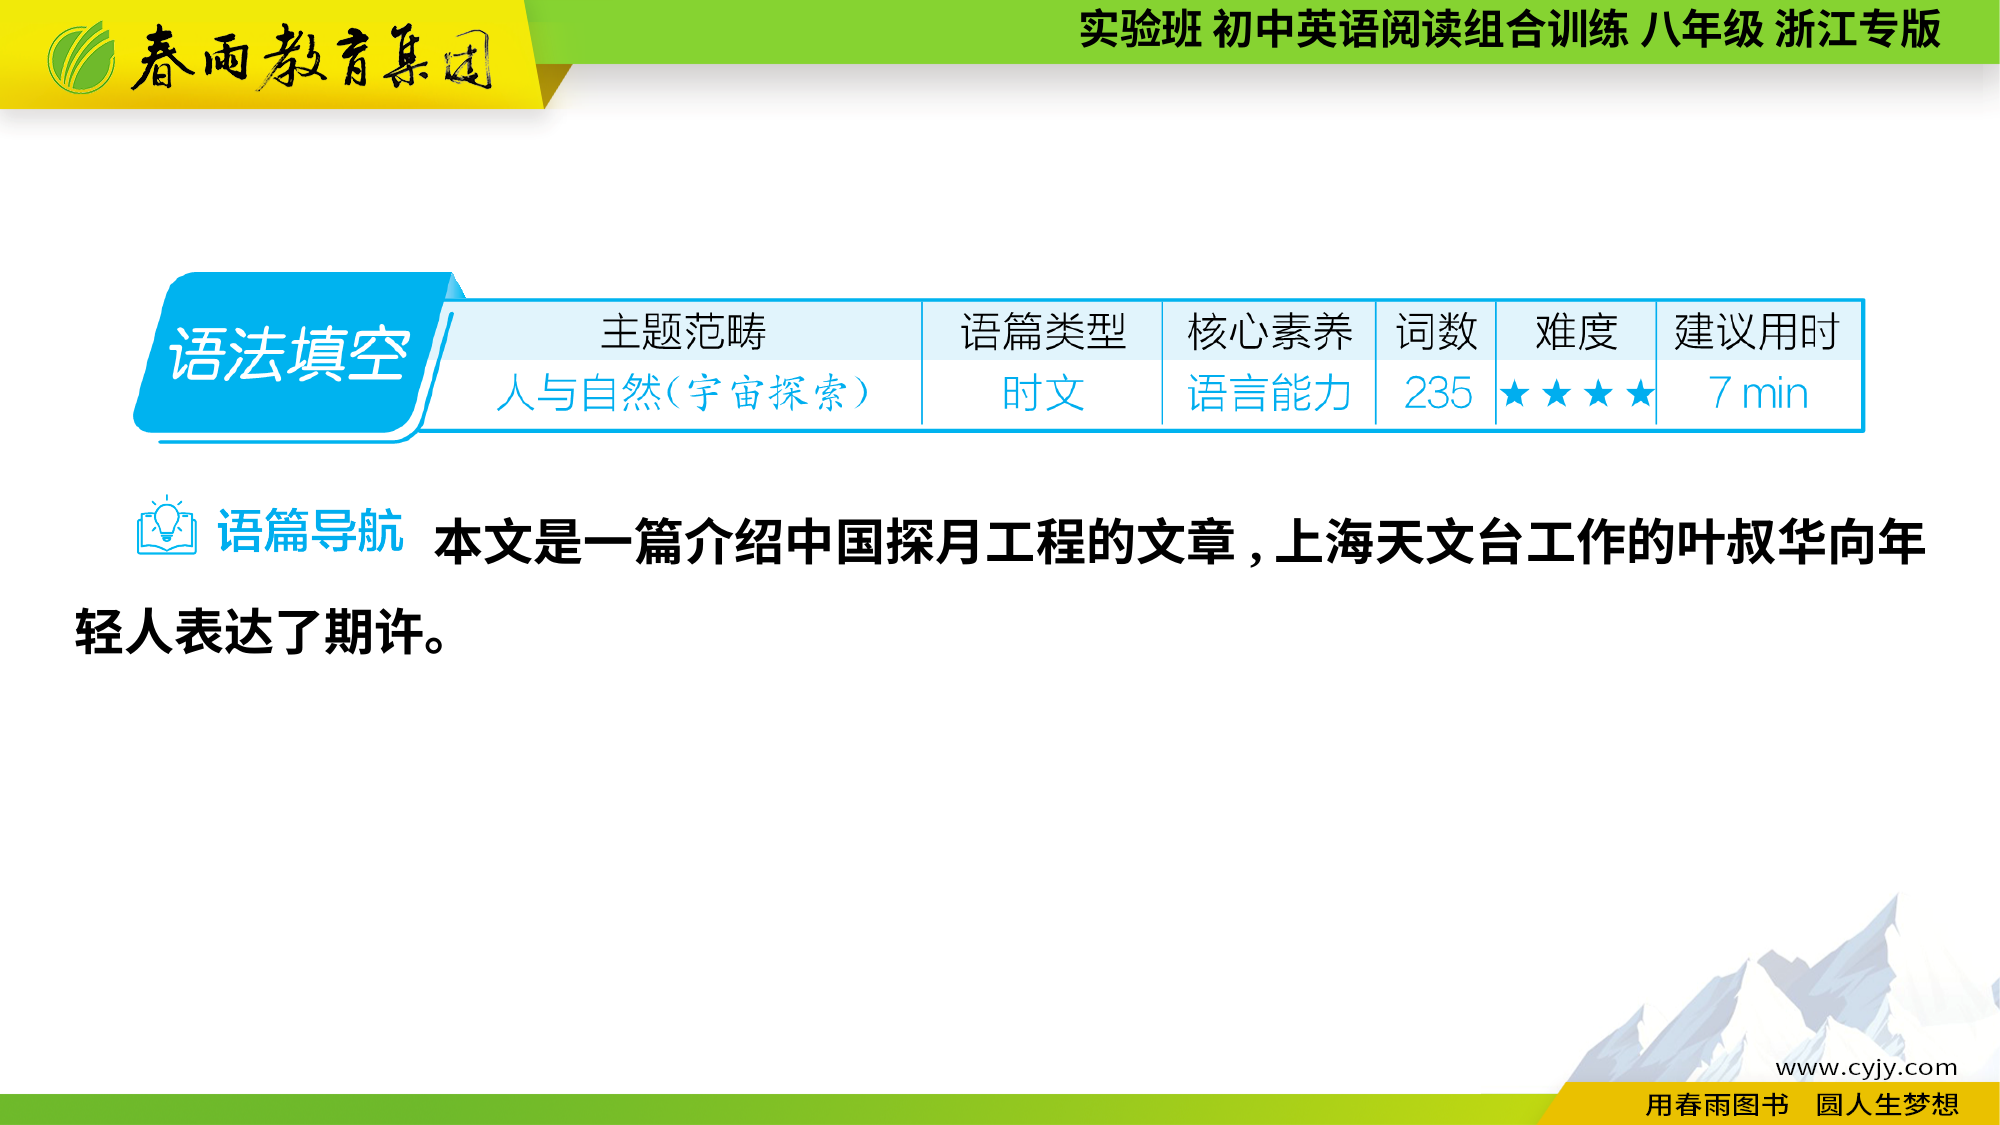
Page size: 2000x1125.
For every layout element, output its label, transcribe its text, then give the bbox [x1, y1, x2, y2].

picture [0, 0, 2000, 1125]
list 本文是一篇介绍中国探月工程的文章,上海天文台工作的叶叔华向年轻人表达了期许。 [59, 473, 1944, 659]
